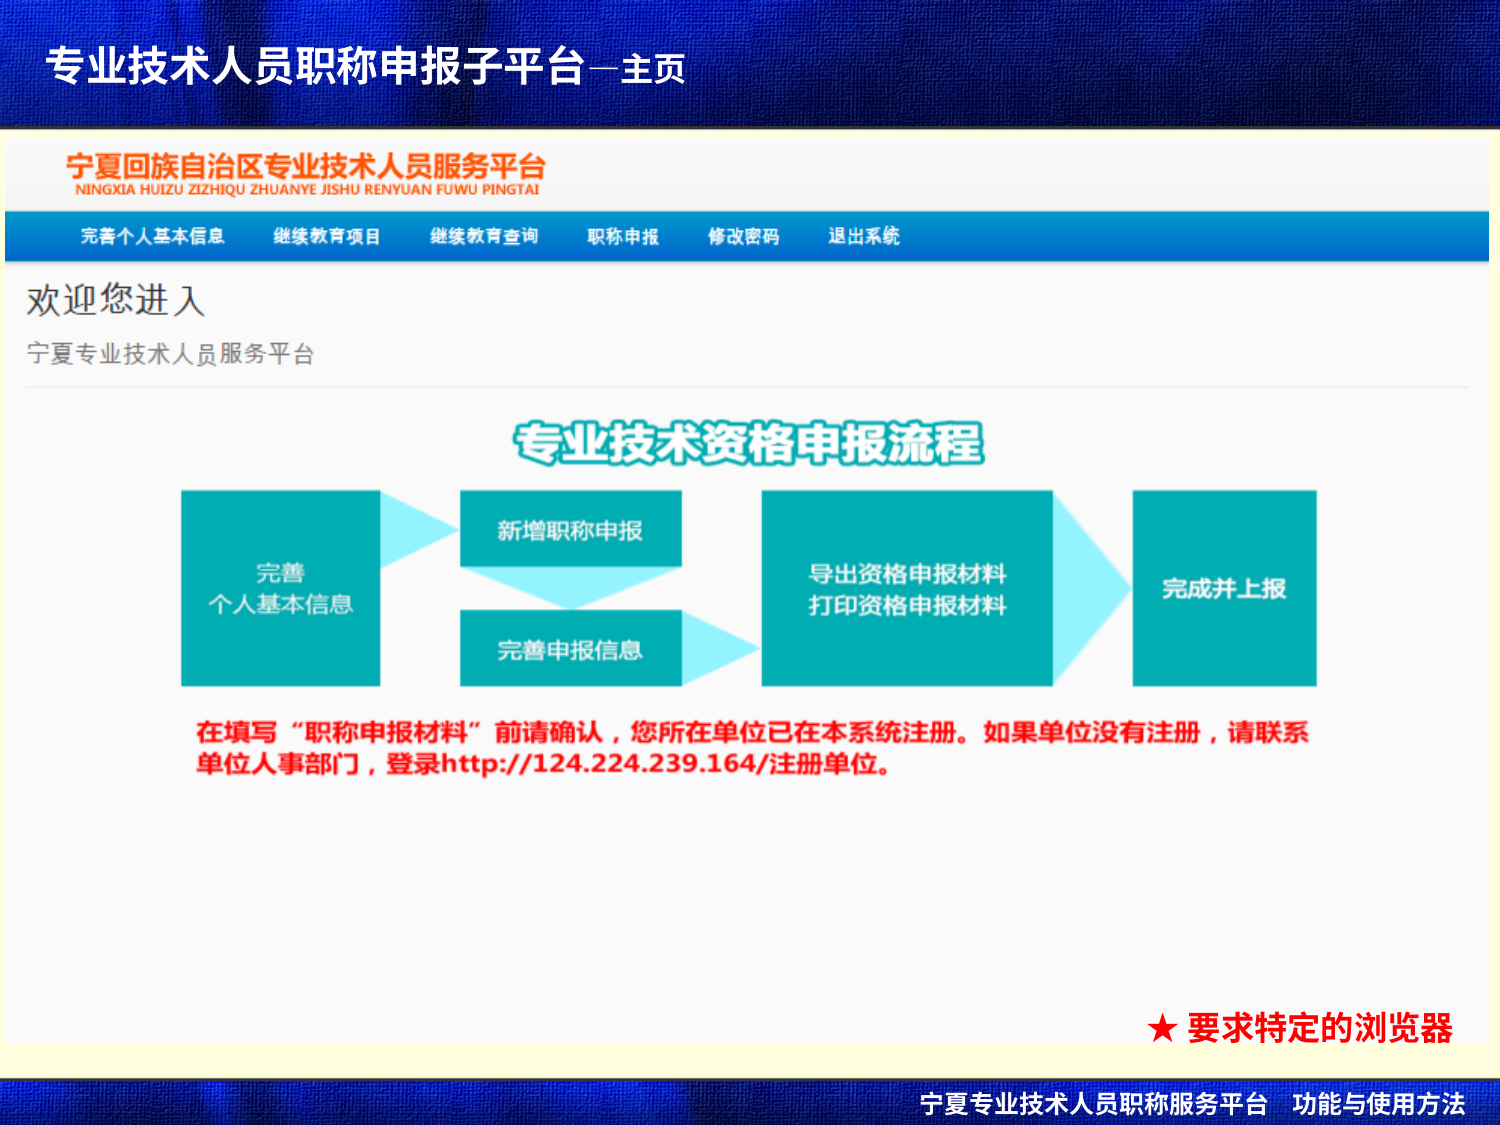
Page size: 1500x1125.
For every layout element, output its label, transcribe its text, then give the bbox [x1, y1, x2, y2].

title 专业技术人员职称申报子平台—主页 [29, 7, 975, 124]
text_box 宁夏专业技术人员职称服务平台 功能与使用方法 [497, 1082, 1483, 1125]
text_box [5, 136, 1489, 1056]
picture [0, 0, 1500, 1125]
